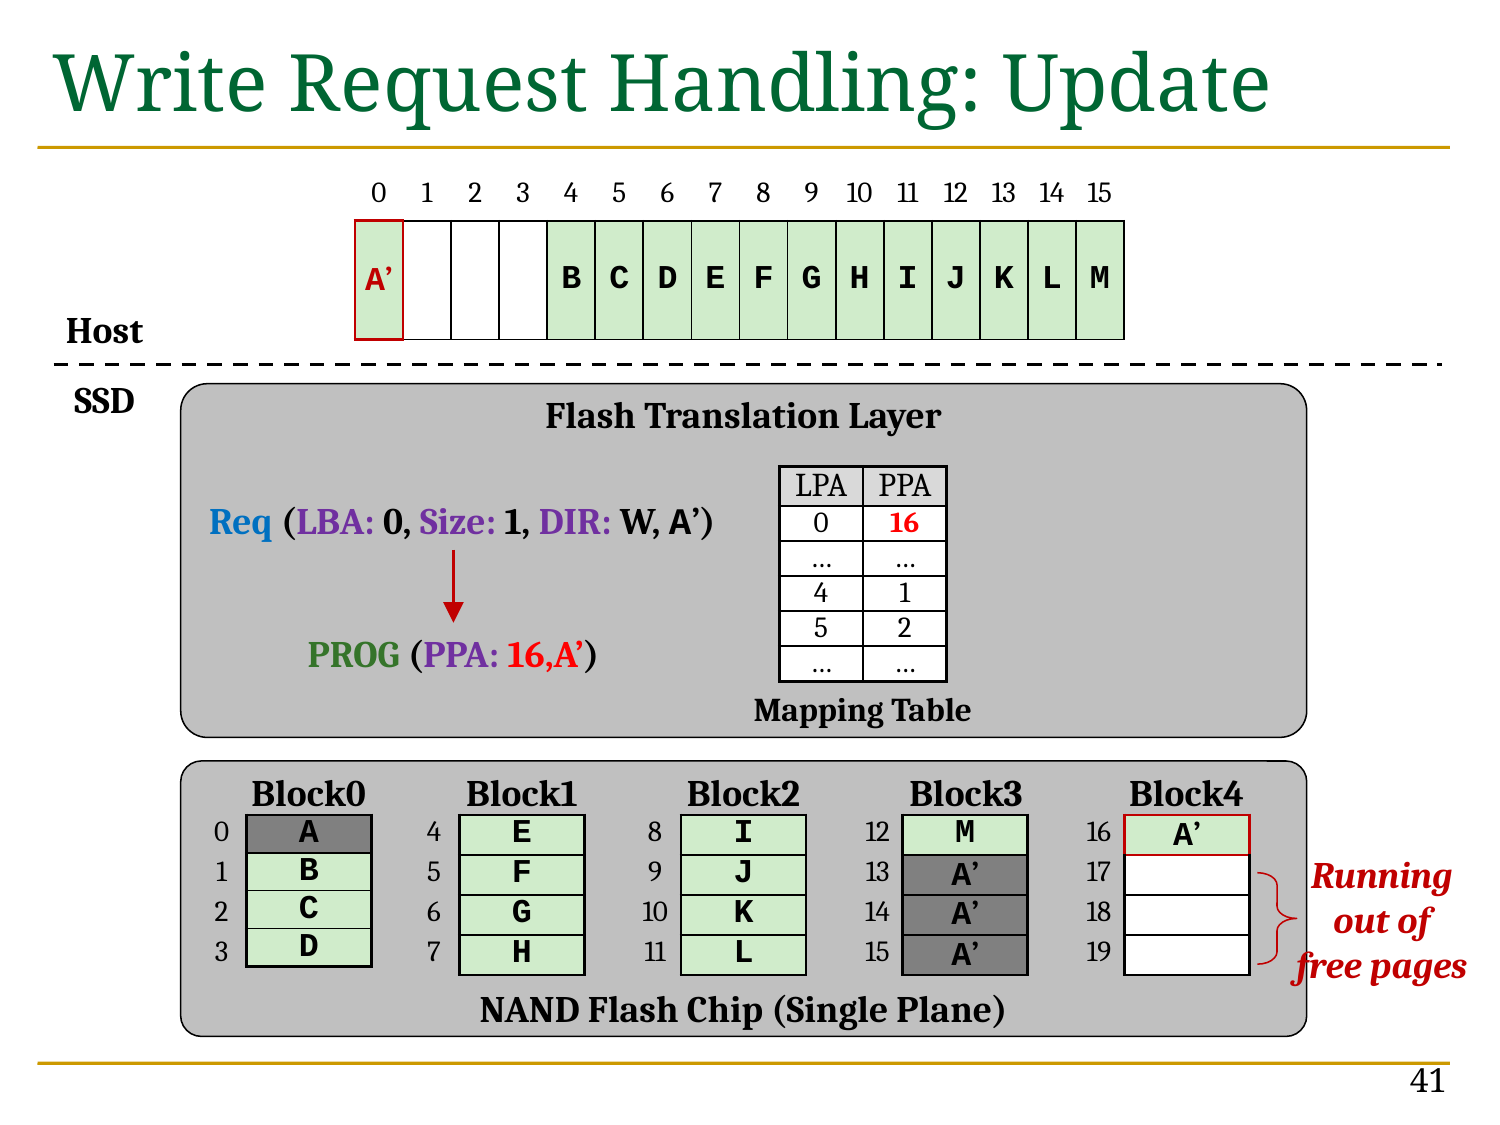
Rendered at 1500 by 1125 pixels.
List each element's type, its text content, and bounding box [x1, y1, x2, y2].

table_cell 18 [1075, 895, 1123, 935]
table_header 2 [451, 165, 499, 220]
table_cell 14 [853, 895, 902, 935]
table_cell A’ [904, 856, 1026, 894]
table_cell [1126, 856, 1248, 894]
table_cell 11 [631, 935, 679, 975]
table_cell [404, 222, 450, 339]
table_header 4 [547, 165, 595, 220]
table_cell [452, 222, 498, 339]
table_cell [1126, 896, 1248, 934]
table_cell J [933, 222, 979, 339]
table_cell … [781, 647, 862, 680]
table_header 9 [788, 165, 836, 220]
table_cell F [461, 856, 583, 894]
table_cell I [885, 222, 931, 339]
table_header 3 [499, 165, 547, 220]
table_header E [461, 822, 583, 854]
table_cell 3 [197, 935, 246, 975]
table_cell 1 [864, 577, 945, 610]
table_cell … [864, 647, 945, 680]
table_header 11 [884, 165, 932, 220]
table_cell 2 [864, 612, 945, 645]
text_box PROG (PPA: 16,A’) [226, 623, 681, 683]
table_cell G [461, 896, 583, 934]
text_box Block2 [672, 761, 816, 822]
table_cell 10 [631, 895, 679, 935]
table_cell B [548, 222, 594, 339]
table_header 10 [836, 165, 884, 220]
table_cell [500, 222, 546, 339]
table_header 0 [355, 165, 403, 219]
table_header 14 [1028, 165, 1076, 220]
table_header 6 [643, 165, 691, 220]
text_box Block3 [894, 761, 1038, 822]
table_cell 6 [410, 895, 458, 935]
table_cell M [1077, 222, 1123, 339]
table_cell 9 [631, 855, 679, 895]
text_box Mapping Table [738, 680, 988, 736]
text_box Host [51, 298, 159, 358]
table_cell L [1029, 222, 1075, 339]
text_box Block1 [451, 761, 593, 822]
table_cell 1 [197, 855, 246, 895]
table_header 15 [1076, 165, 1124, 220]
table_cell J [682, 856, 805, 894]
table_cell 17 [1075, 855, 1123, 895]
table_cell 2 [197, 895, 246, 935]
table_header A [248, 822, 370, 852]
table_header 4 [410, 815, 458, 855]
table_cell D [248, 929, 370, 965]
table_cell C [596, 222, 642, 339]
table_header M [904, 822, 1026, 854]
text_box [1257, 872, 1297, 965]
table_cell G [788, 222, 835, 339]
table_cell … [864, 542, 945, 575]
table_cell F [740, 222, 787, 339]
table_cell 5 [410, 855, 458, 895]
table_header 16 [1075, 815, 1123, 855]
table_header 0 [197, 815, 246, 855]
table_cell 15 [853, 935, 902, 975]
table_header 8 [631, 815, 679, 855]
table_header PPA [864, 468, 945, 505]
table_header LPA [781, 468, 862, 505]
text_box NAND Flash Chip (Single Plane) [180, 760, 1307, 1037]
title Write Request Handling: Update [37, 24, 1450, 200]
table_cell A’ [904, 896, 1026, 934]
table_cell 4 [781, 577, 862, 610]
table_header 8 [739, 165, 788, 220]
text_box Running out of free pages [1272, 843, 1492, 994]
table_header 12 [853, 815, 902, 855]
table_cell H [837, 222, 883, 339]
table_header 7 [691, 165, 739, 220]
table_cell … [781, 542, 862, 575]
table_cell C [248, 891, 370, 928]
table_cell 7 [410, 935, 458, 975]
table_cell B [248, 854, 370, 890]
table_header A’ [1126, 822, 1248, 854]
text_box SSD [59, 372, 150, 428]
table_header 1 [403, 165, 451, 220]
table_cell L [682, 936, 805, 974]
table_cell 16 [864, 507, 945, 540]
text_box Flash Translation Layer [180, 383, 1307, 738]
table_cell A’ [904, 936, 1026, 974]
slide_number 41 [1111, 1036, 1462, 1112]
table_cell A’ [356, 222, 402, 338]
table_cell [1126, 936, 1248, 974]
table_cell K [981, 222, 1027, 339]
table_cell H [461, 936, 583, 974]
table_cell 19 [1075, 935, 1123, 975]
table_header I [682, 822, 805, 854]
text_box Block0 [236, 761, 381, 822]
table_cell 0 [781, 507, 862, 540]
table_cell 5 [781, 612, 862, 645]
text_box Req (LBA: 0, Size: 1, DIR: W, A’) [130, 489, 778, 550]
table_cell E [692, 222, 739, 339]
table_header 13 [980, 165, 1028, 220]
text_box Block4 [1114, 761, 1260, 822]
table_cell 13 [853, 855, 902, 895]
table_cell K [682, 896, 805, 934]
table_cell D [644, 222, 691, 339]
table_header 5 [595, 165, 643, 220]
table_header 12 [932, 165, 980, 220]
